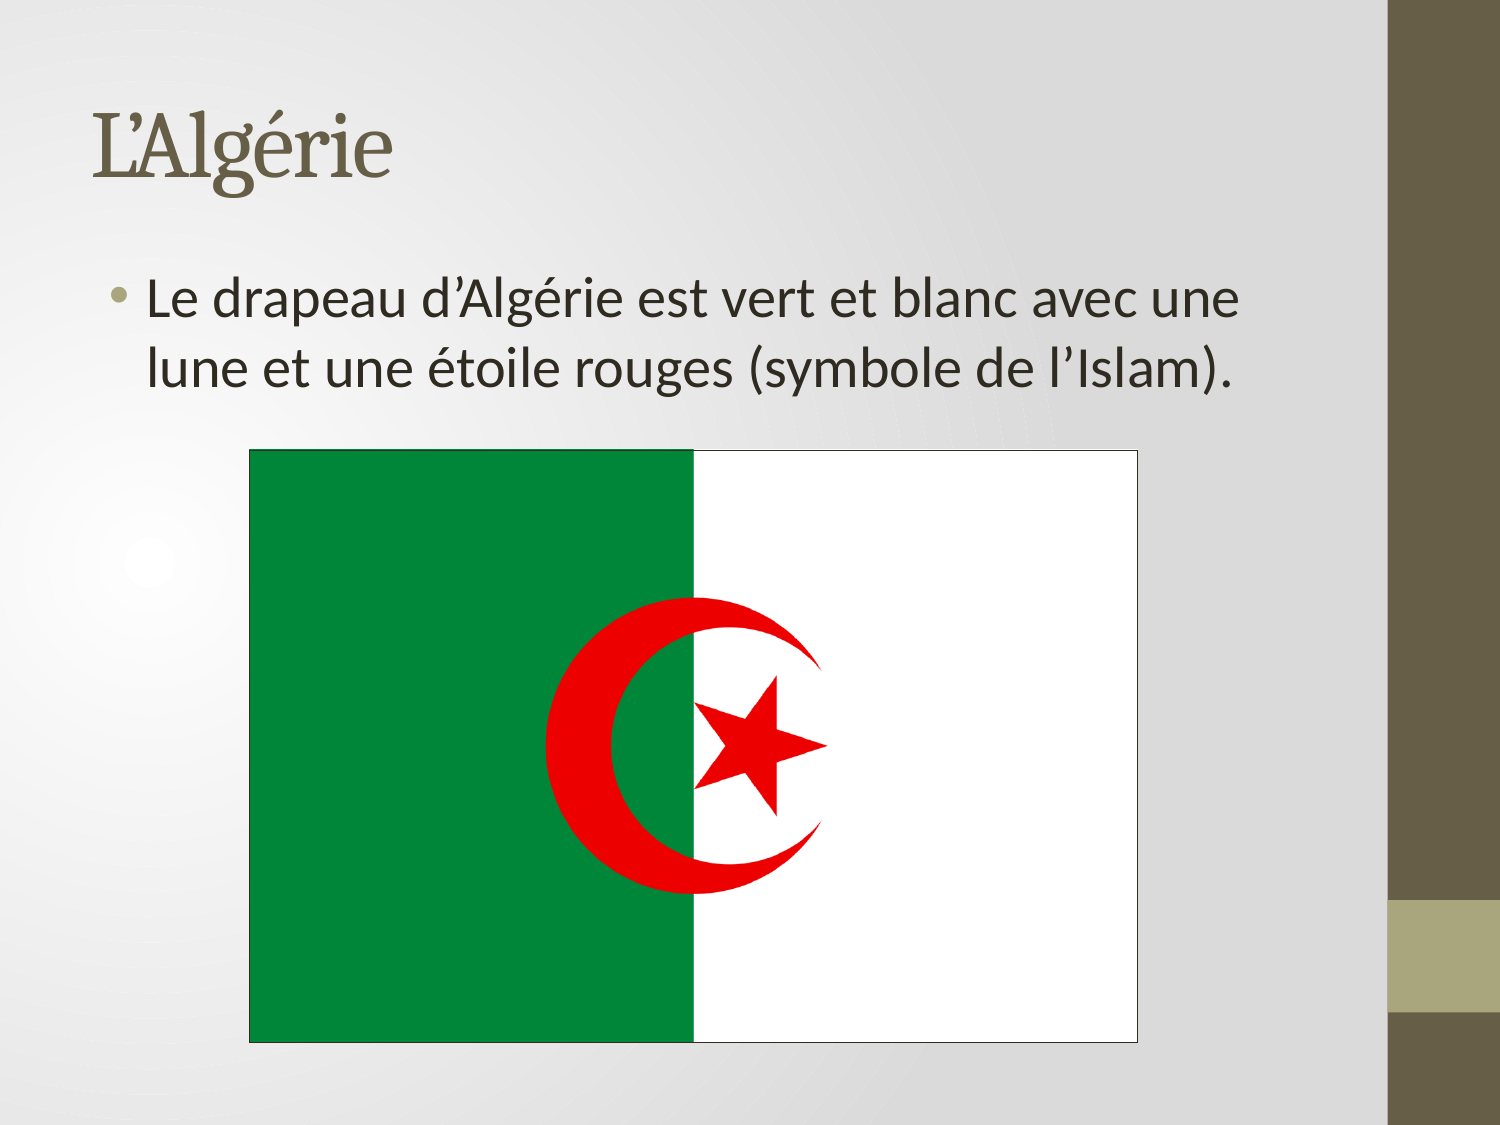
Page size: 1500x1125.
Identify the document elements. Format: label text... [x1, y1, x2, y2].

title L’Algérie [75, 45, 1325, 233]
list Le drapeau d’Algérie est vert et blanc avec une lune et une étoile rouges (symbole de l’Islam). [75, 251, 1325, 1005]
picture [249, 449, 1138, 1043]
